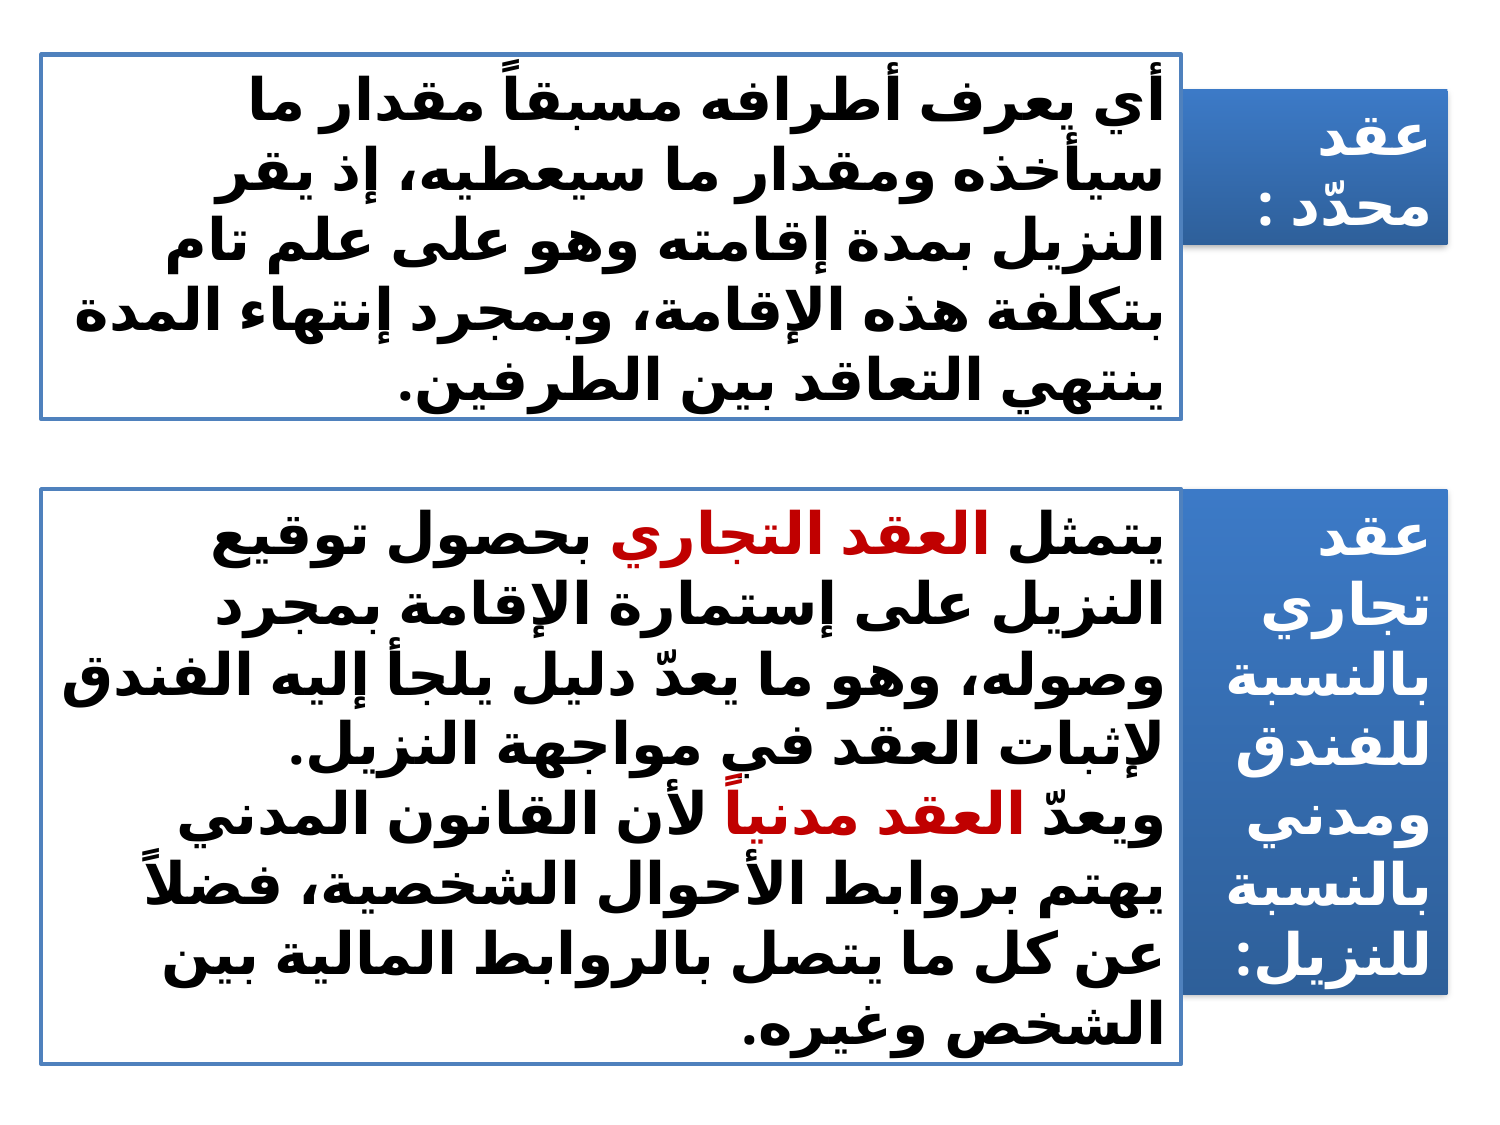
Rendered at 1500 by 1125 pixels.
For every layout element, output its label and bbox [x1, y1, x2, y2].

text_box [41, 489, 1448, 929]
text_box [41, 54, 1448, 353]
